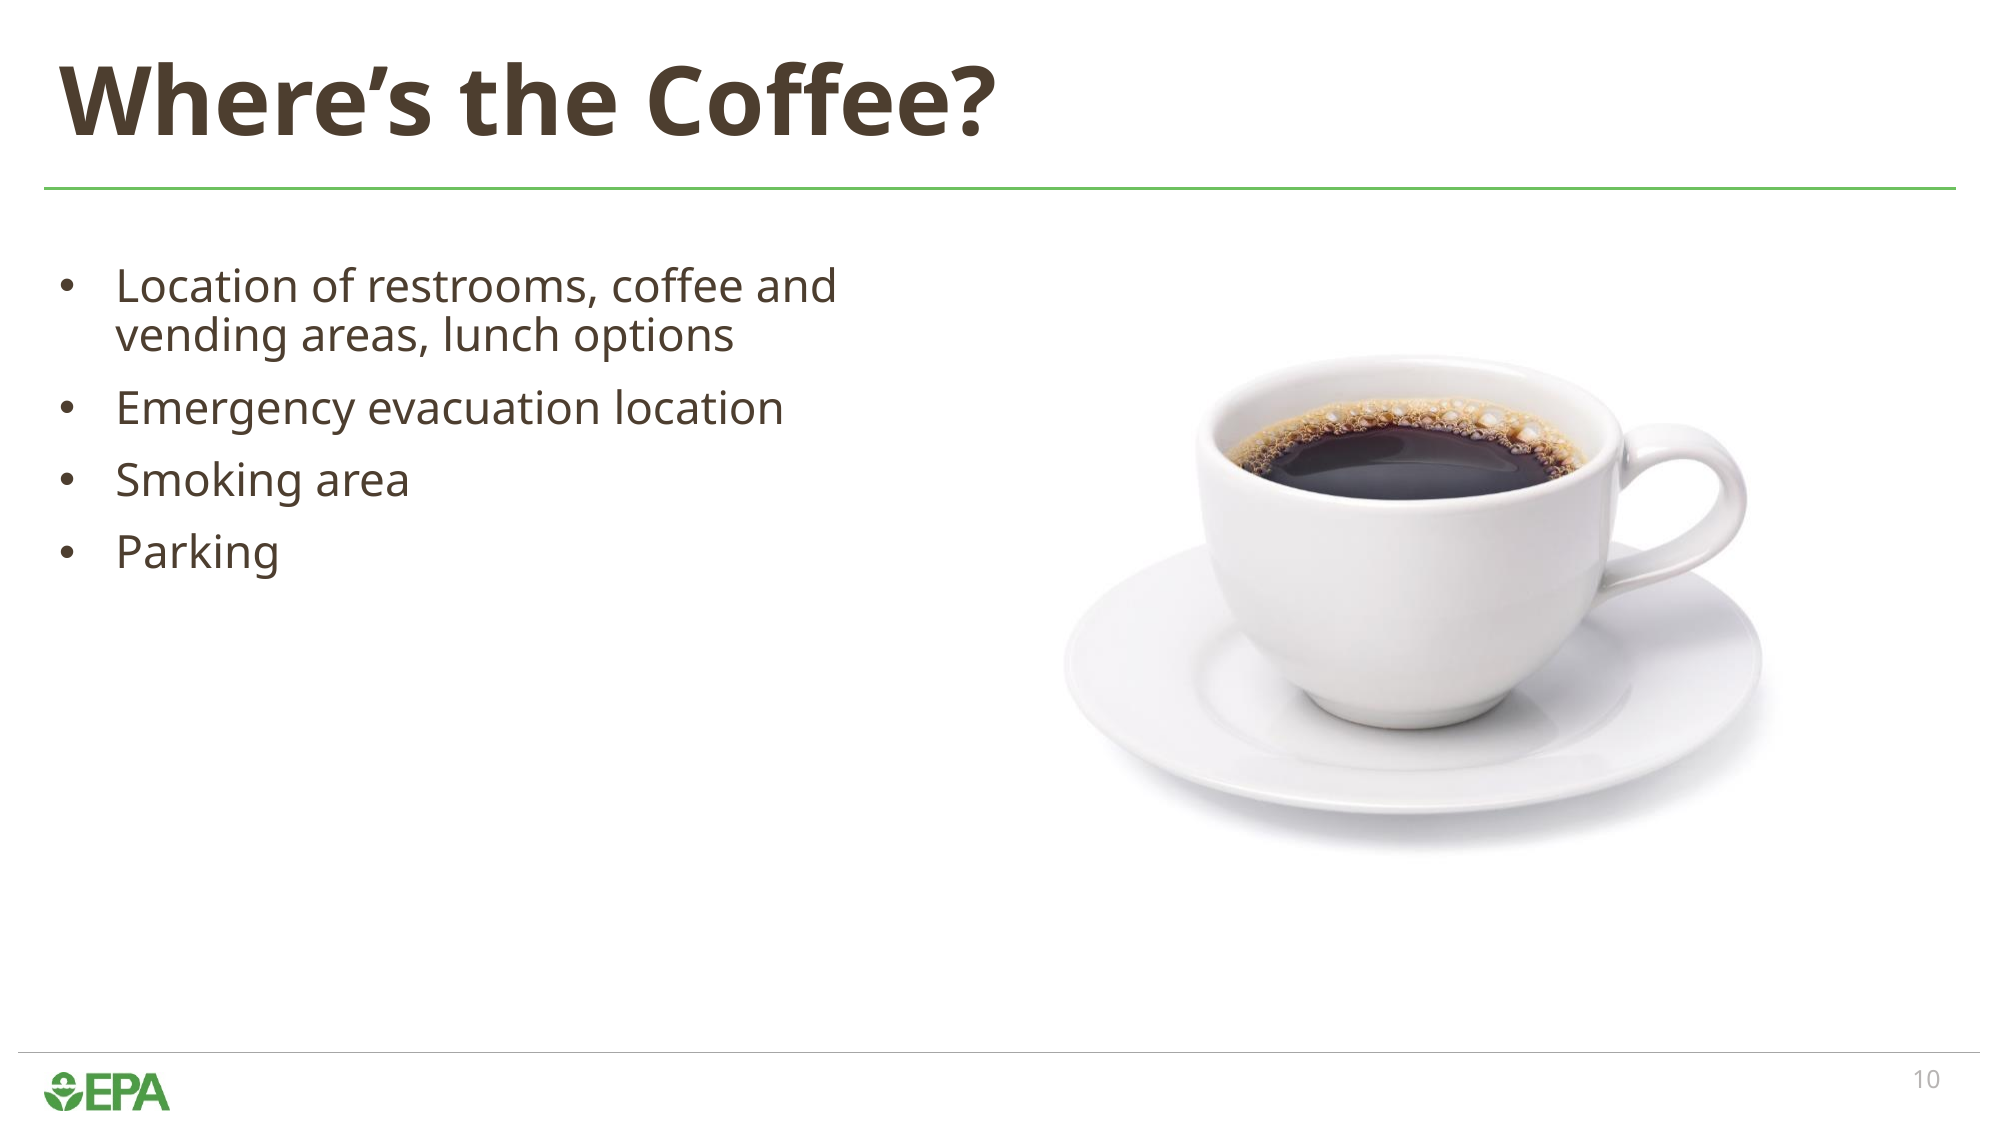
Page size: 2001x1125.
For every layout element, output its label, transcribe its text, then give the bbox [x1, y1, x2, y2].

list Location of restrooms, coffee and vending areas, lunch options Emergency evacuation location Smoking area Parking [44, 255, 951, 1014]
title Where’s the Coffee? [44, 45, 1957, 169]
picture [44, 1072, 170, 1111]
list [903, 255, 1920, 939]
slide_number 10 [1505, 1050, 1956, 1111]
